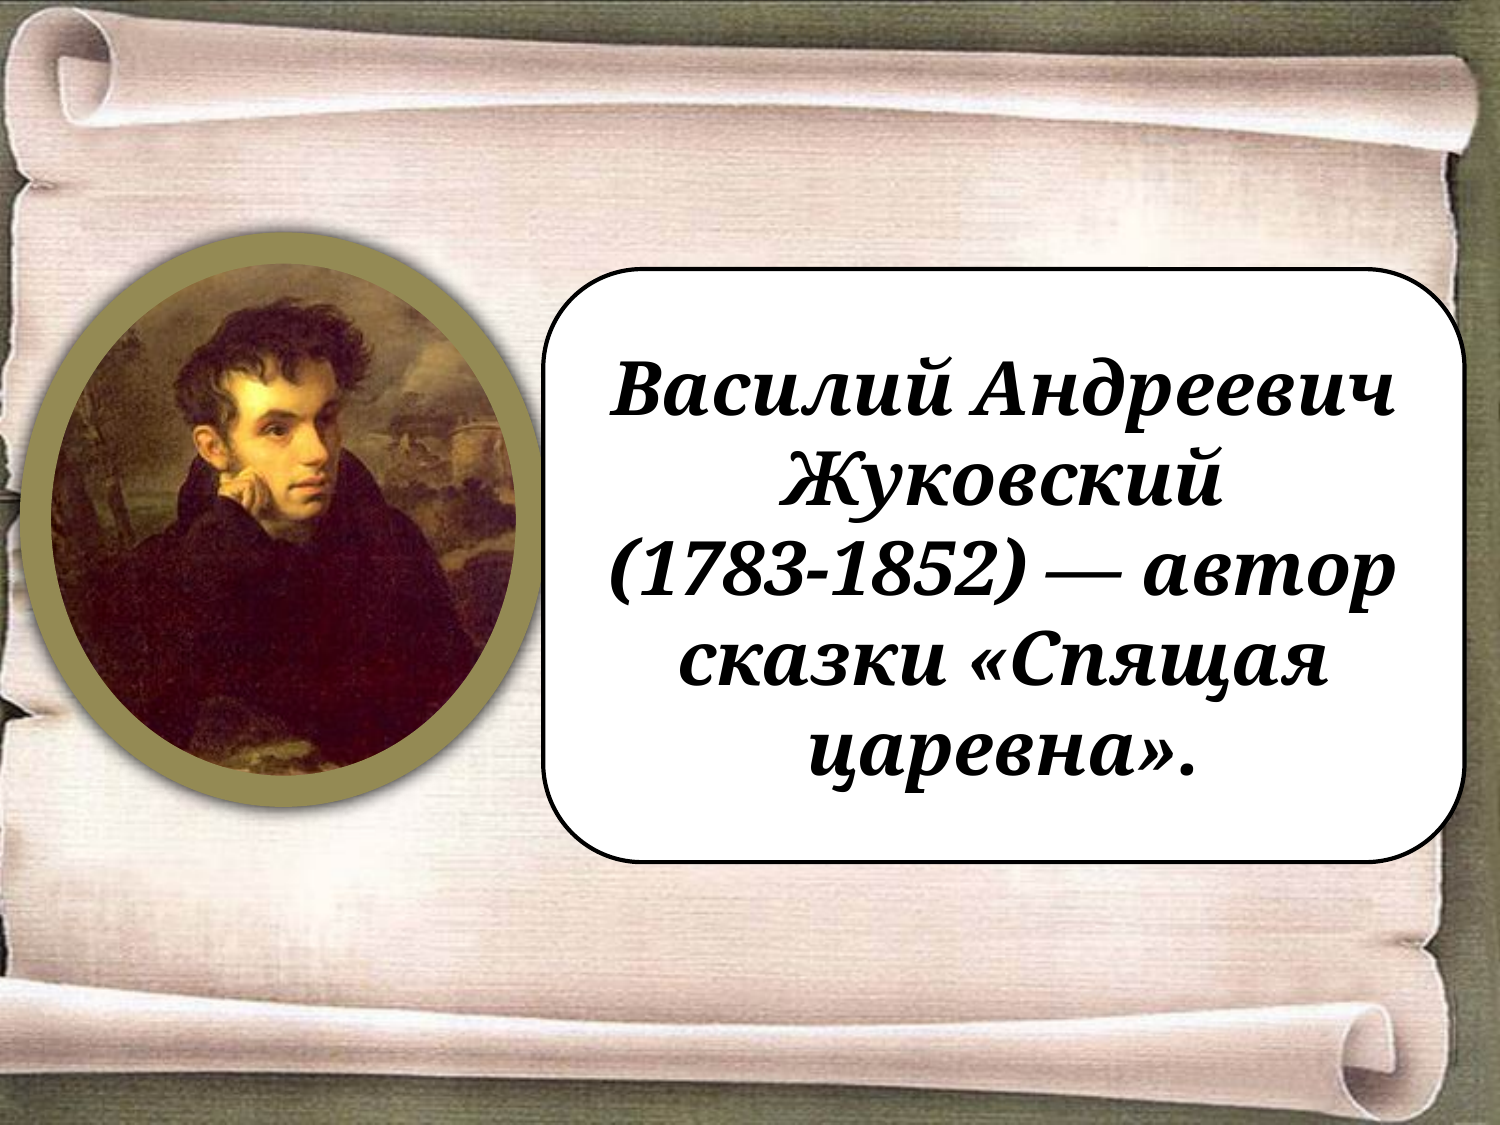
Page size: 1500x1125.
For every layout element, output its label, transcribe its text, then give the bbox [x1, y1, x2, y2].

picture [0, 0, 1500, 1125]
text_box Василий Андреевич Жуковский (1783-1852) — автор сказки «Спящая царевна». [541, 266, 1467, 865]
text_box [35, 247, 532, 792]
